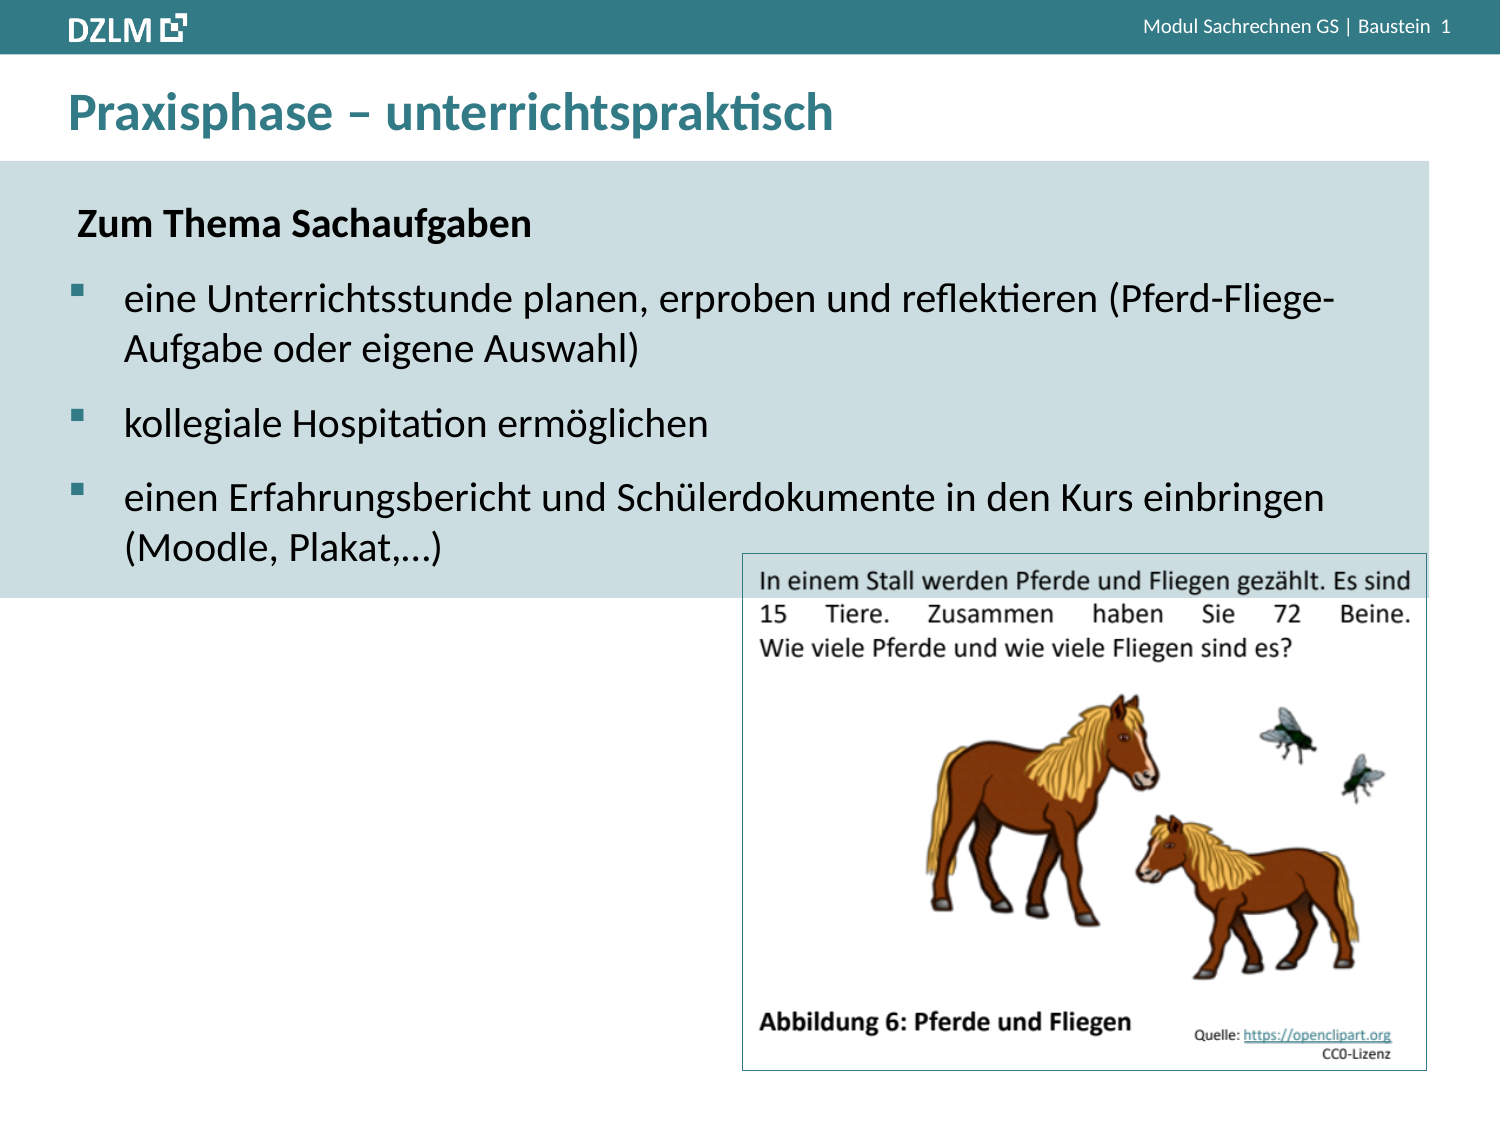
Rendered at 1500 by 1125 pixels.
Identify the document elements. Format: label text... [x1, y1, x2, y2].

title Praxisphase – unterrichtspraktisch [53, 68, 1436, 149]
list Zum Thema Sachaufgaben eine Unterrichtsstunde planen, erproben und reflektieren (Pferd-Fliege-Aufgabe oder eigene Auswahl) kollegiale Hospitation ermöglichen einen Erfahrungsbericht und Schülerdokumente in den Kurs einbringen (Moodle, Plakat,…) [52, 196, 1436, 1036]
text_box [0, 160, 1430, 598]
picture [741, 553, 1427, 1071]
